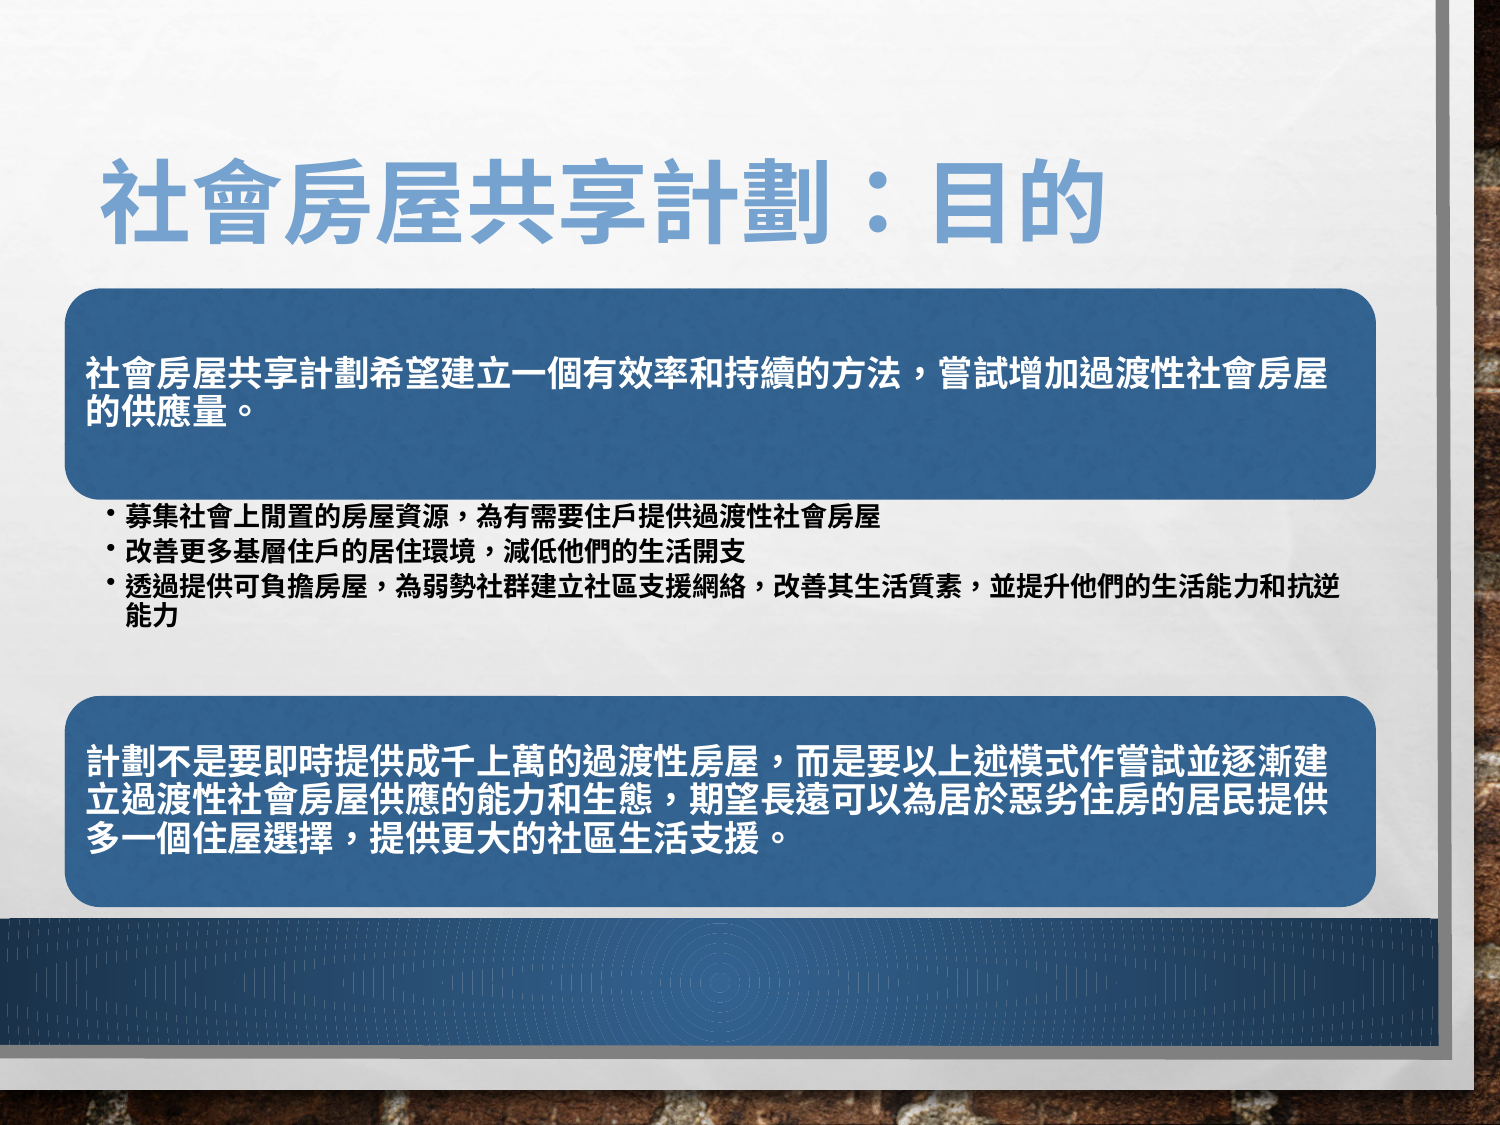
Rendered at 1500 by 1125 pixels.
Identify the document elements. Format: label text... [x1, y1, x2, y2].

title 社會房屋共享計劃：目的 [84, 112, 1364, 278]
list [64, 278, 1377, 918]
picture [0, 0, 1500, 1125]
